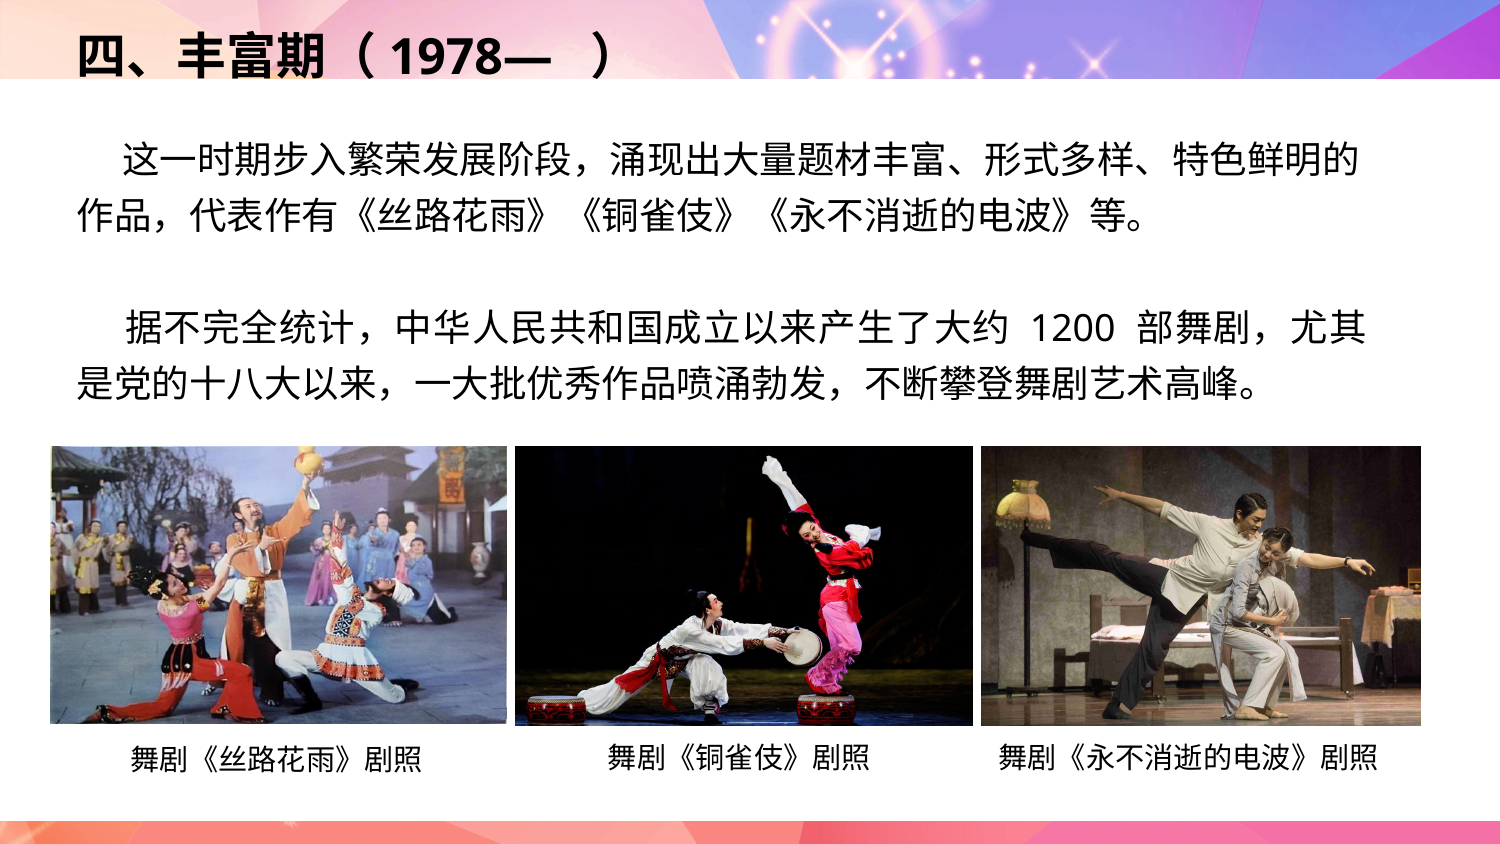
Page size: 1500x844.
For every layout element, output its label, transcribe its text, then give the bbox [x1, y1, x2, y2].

picture [0, 821, 1500, 844]
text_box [978, 446, 1421, 791]
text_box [50, 446, 507, 795]
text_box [515, 446, 973, 791]
picture [0, 0, 1500, 79]
text_box 四、丰富期（1978— ） 这一时期步入繁荣发展阶段，涌现出大量题材丰富、形式多样、特色鲜明的作品，代表作有《丝路花雨》《铜雀伎》《永不消逝的电波》等。 据不完全统计，中华人民共和国成立以来产生了大约 1200 部舞剧，尤其是党的十八大以来，一大批优秀作品喷涌勃发，不断攀登舞剧艺术高峰。 [62, 17, 1382, 344]
